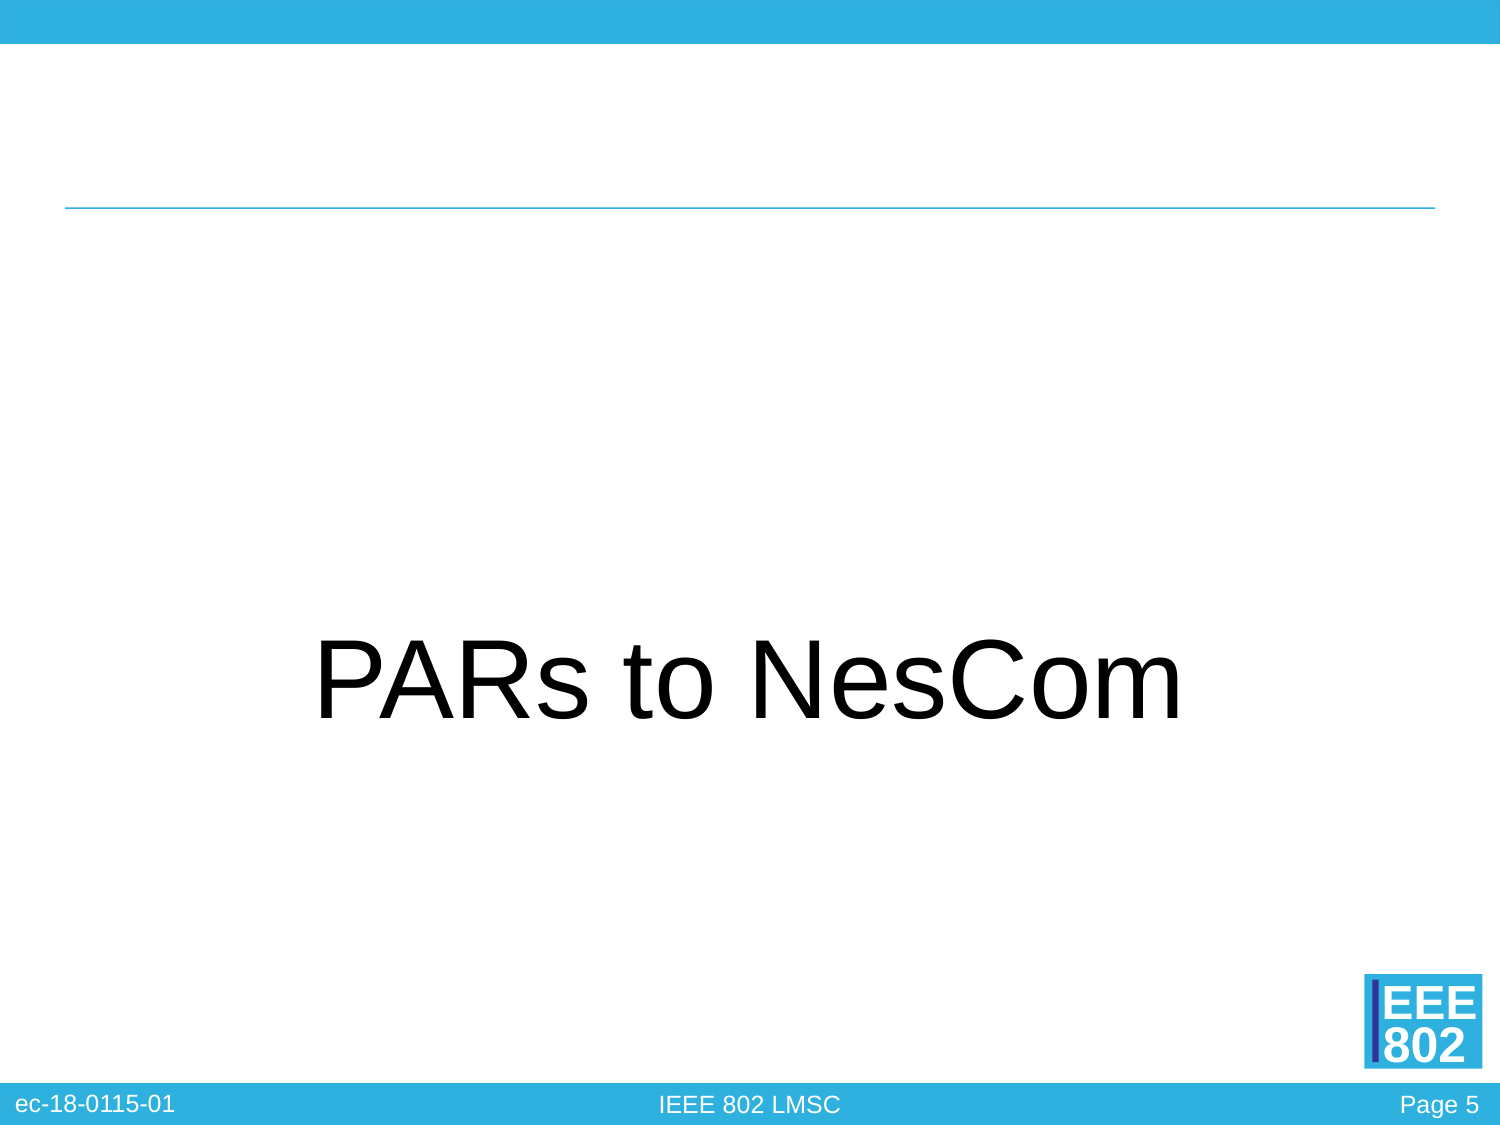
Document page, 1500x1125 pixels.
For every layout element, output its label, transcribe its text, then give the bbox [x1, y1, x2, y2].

title PARs to NesCom [102, 280, 1397, 749]
